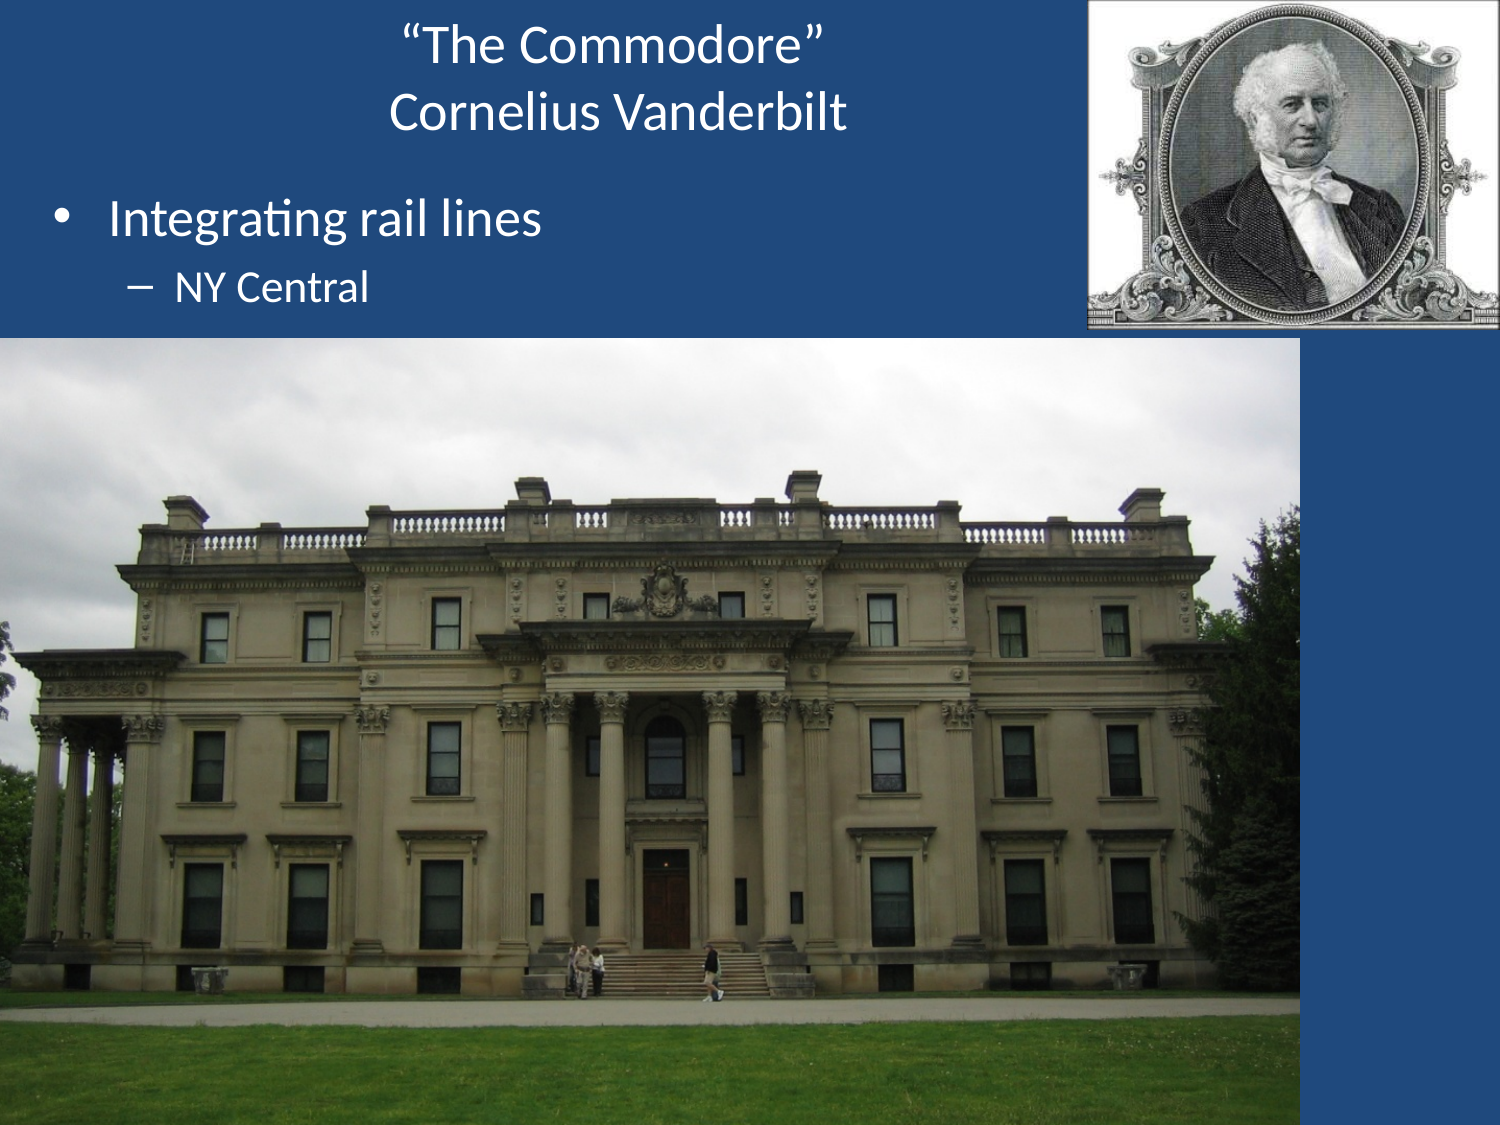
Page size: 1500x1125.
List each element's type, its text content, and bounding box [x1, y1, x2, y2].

picture [0, 337, 1301, 1125]
list Integrating rail lines NY Central [37, 174, 700, 336]
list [1087, 0, 1500, 330]
title “The Commodore” Cornelius Vanderbilt [0, 0, 1085, 150]
